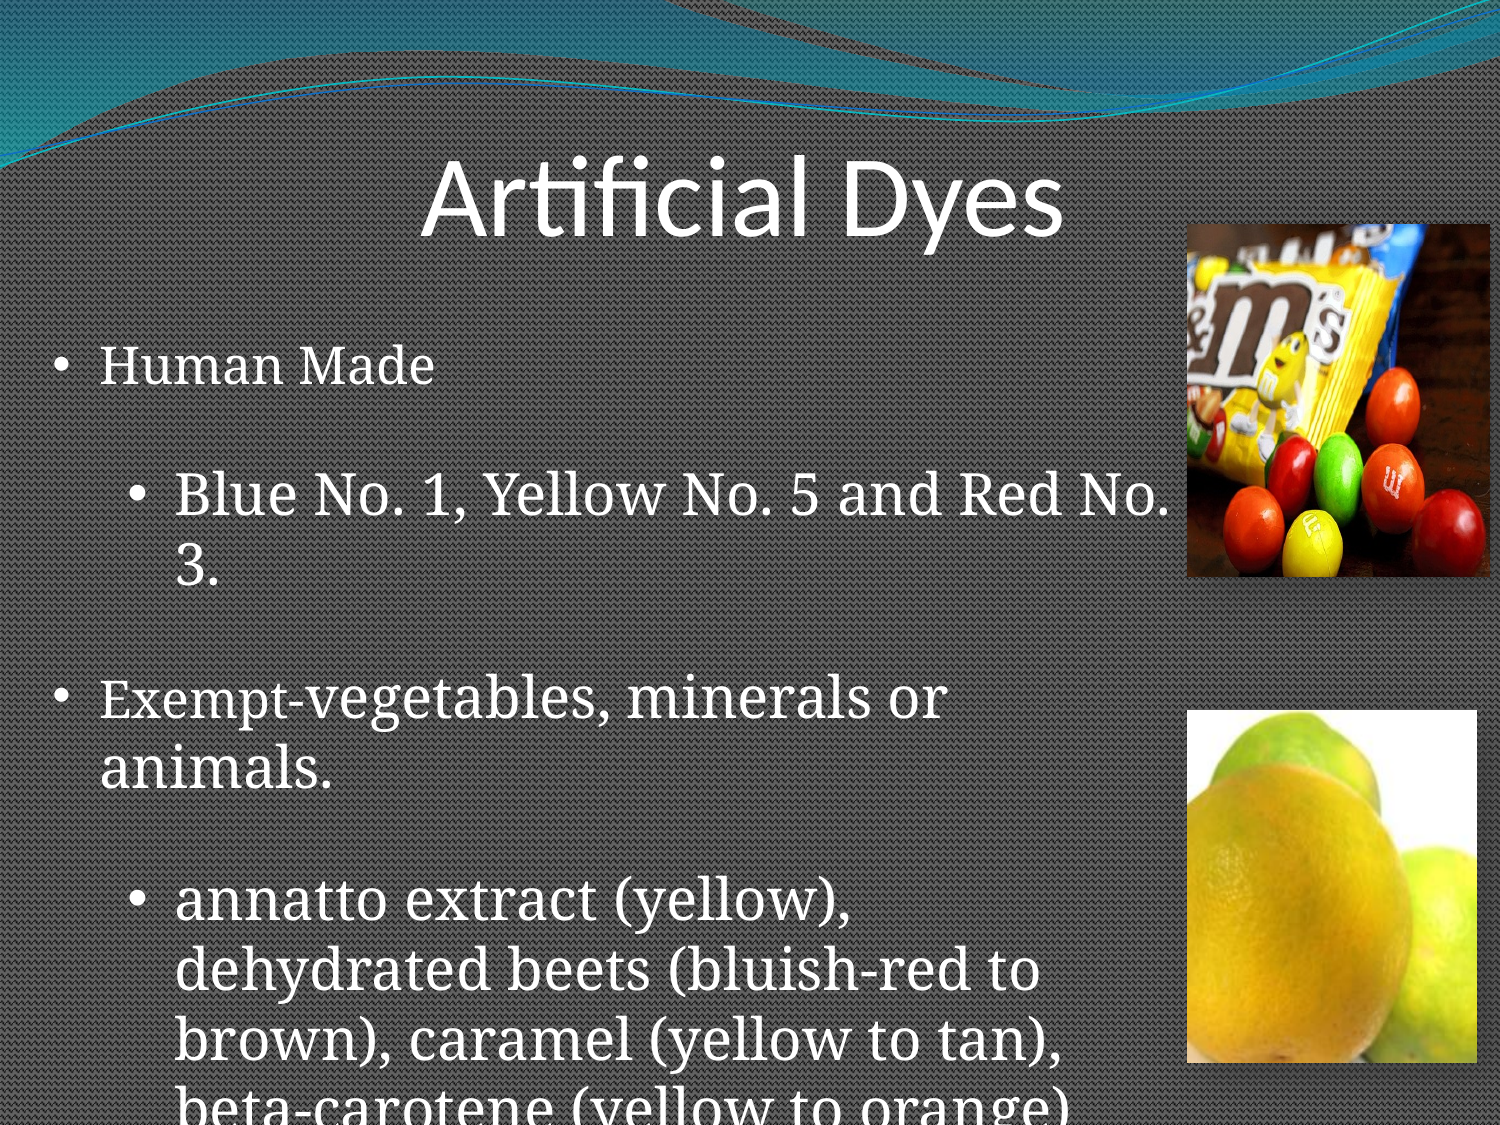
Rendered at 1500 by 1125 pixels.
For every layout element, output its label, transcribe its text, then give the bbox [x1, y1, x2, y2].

text_box Artificial Dyes [287, 112, 1200, 268]
picture [1187, 224, 1490, 577]
picture [1187, 710, 1477, 1063]
text_box Human Made Blue No. 1, Yellow No. 5 and Red No. 3. Exempt-vegetables, minerals or animals. annatto extract (yellow), dehydrated beets (bluish-red to brown), caramel (yellow to tan), beta-carotene (yellow to orange) and grape skin extract (red, green). [37, 324, 1188, 1125]
